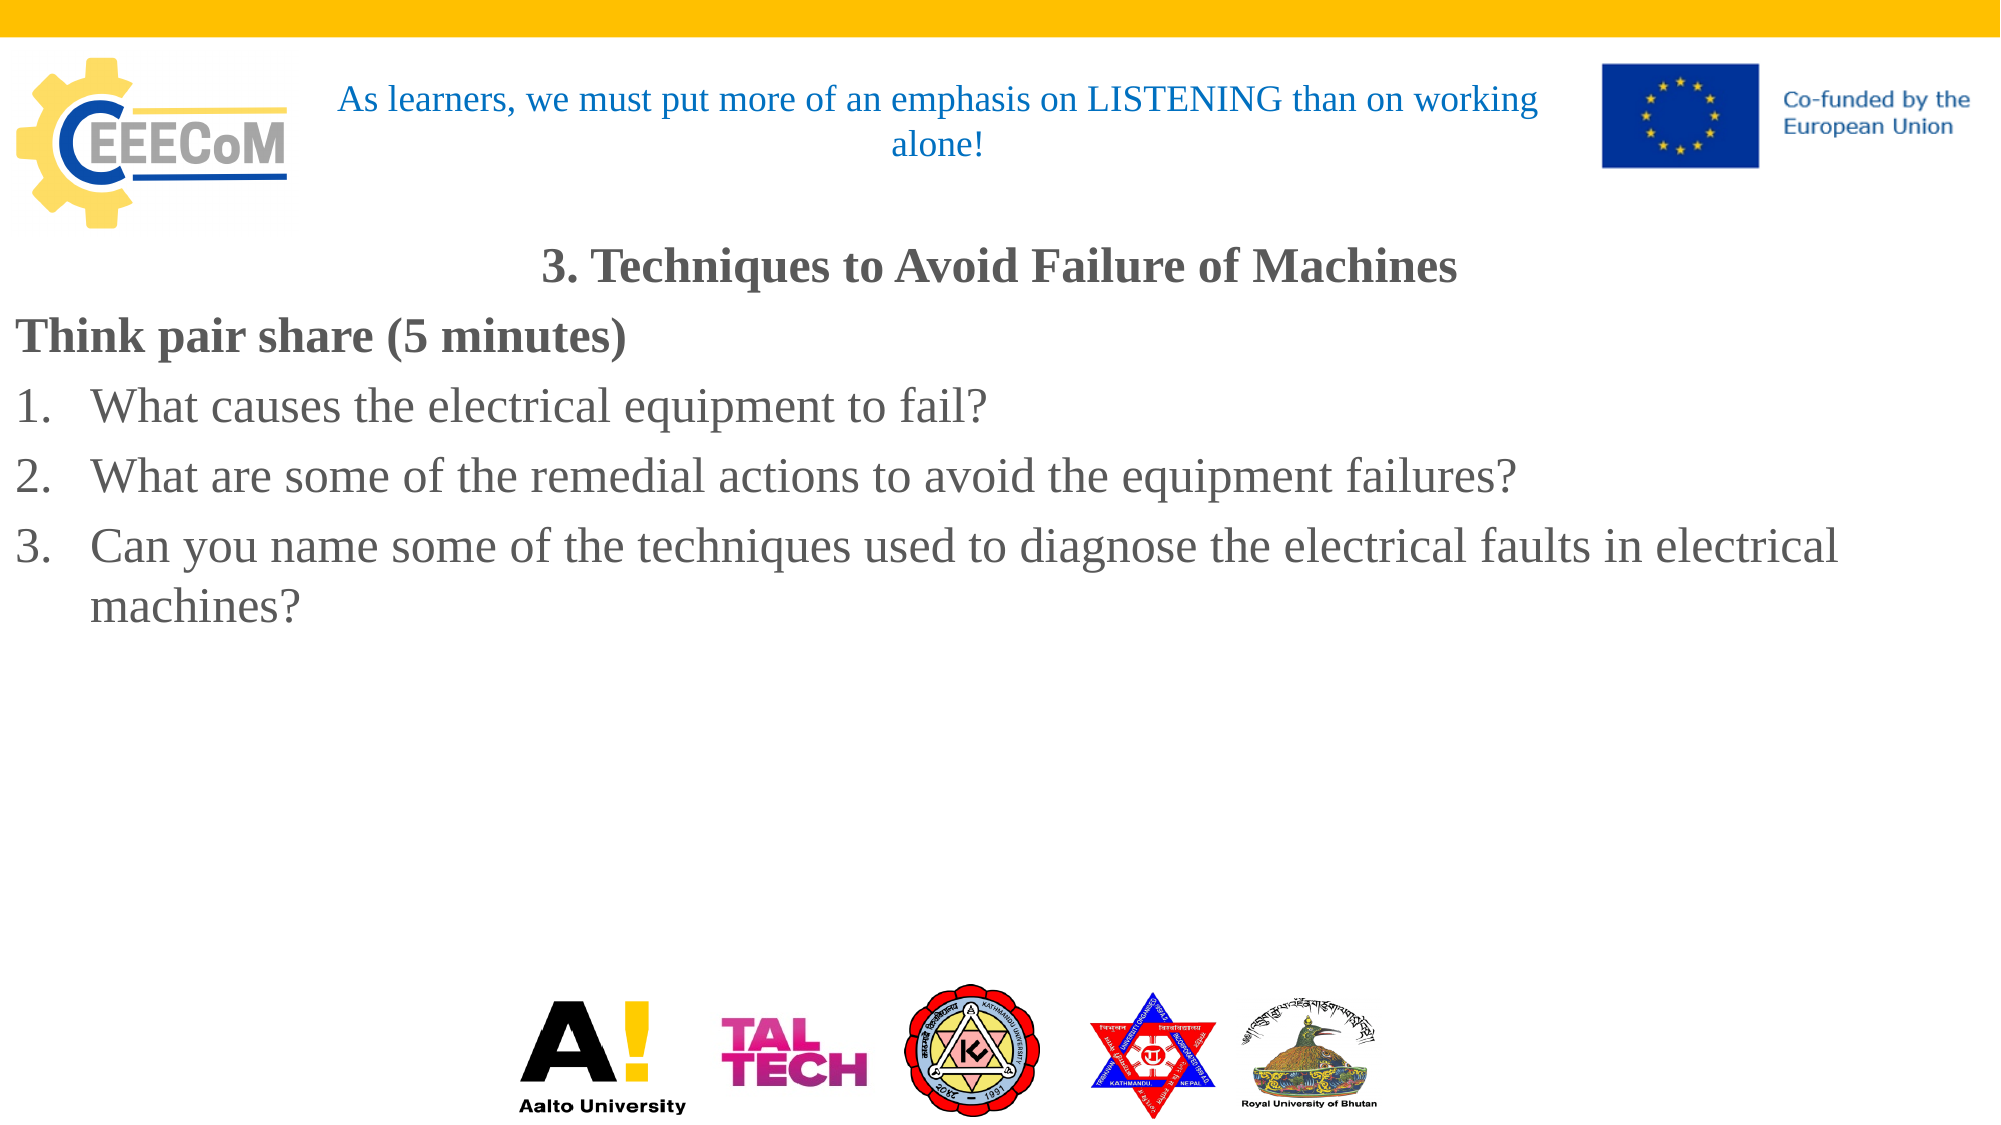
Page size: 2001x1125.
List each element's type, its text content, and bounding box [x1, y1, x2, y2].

picture [512, 984, 1382, 1125]
title As learners, we must put more of an emphasis on LISTENING than on working alone! [312, 37, 1565, 201]
picture [1595, 46, 2000, 181]
list 3. Techniques to Avoid Failure of Machines Think pair share (5 minutes) What causes the electrical equipment to fail? What are some of the remedial actions to avoid the equipment failures? Can you name some of the techniques used to diagnose the electrical faults in electrical machines? [0, 224, 2000, 975]
picture [11, 50, 299, 224]
